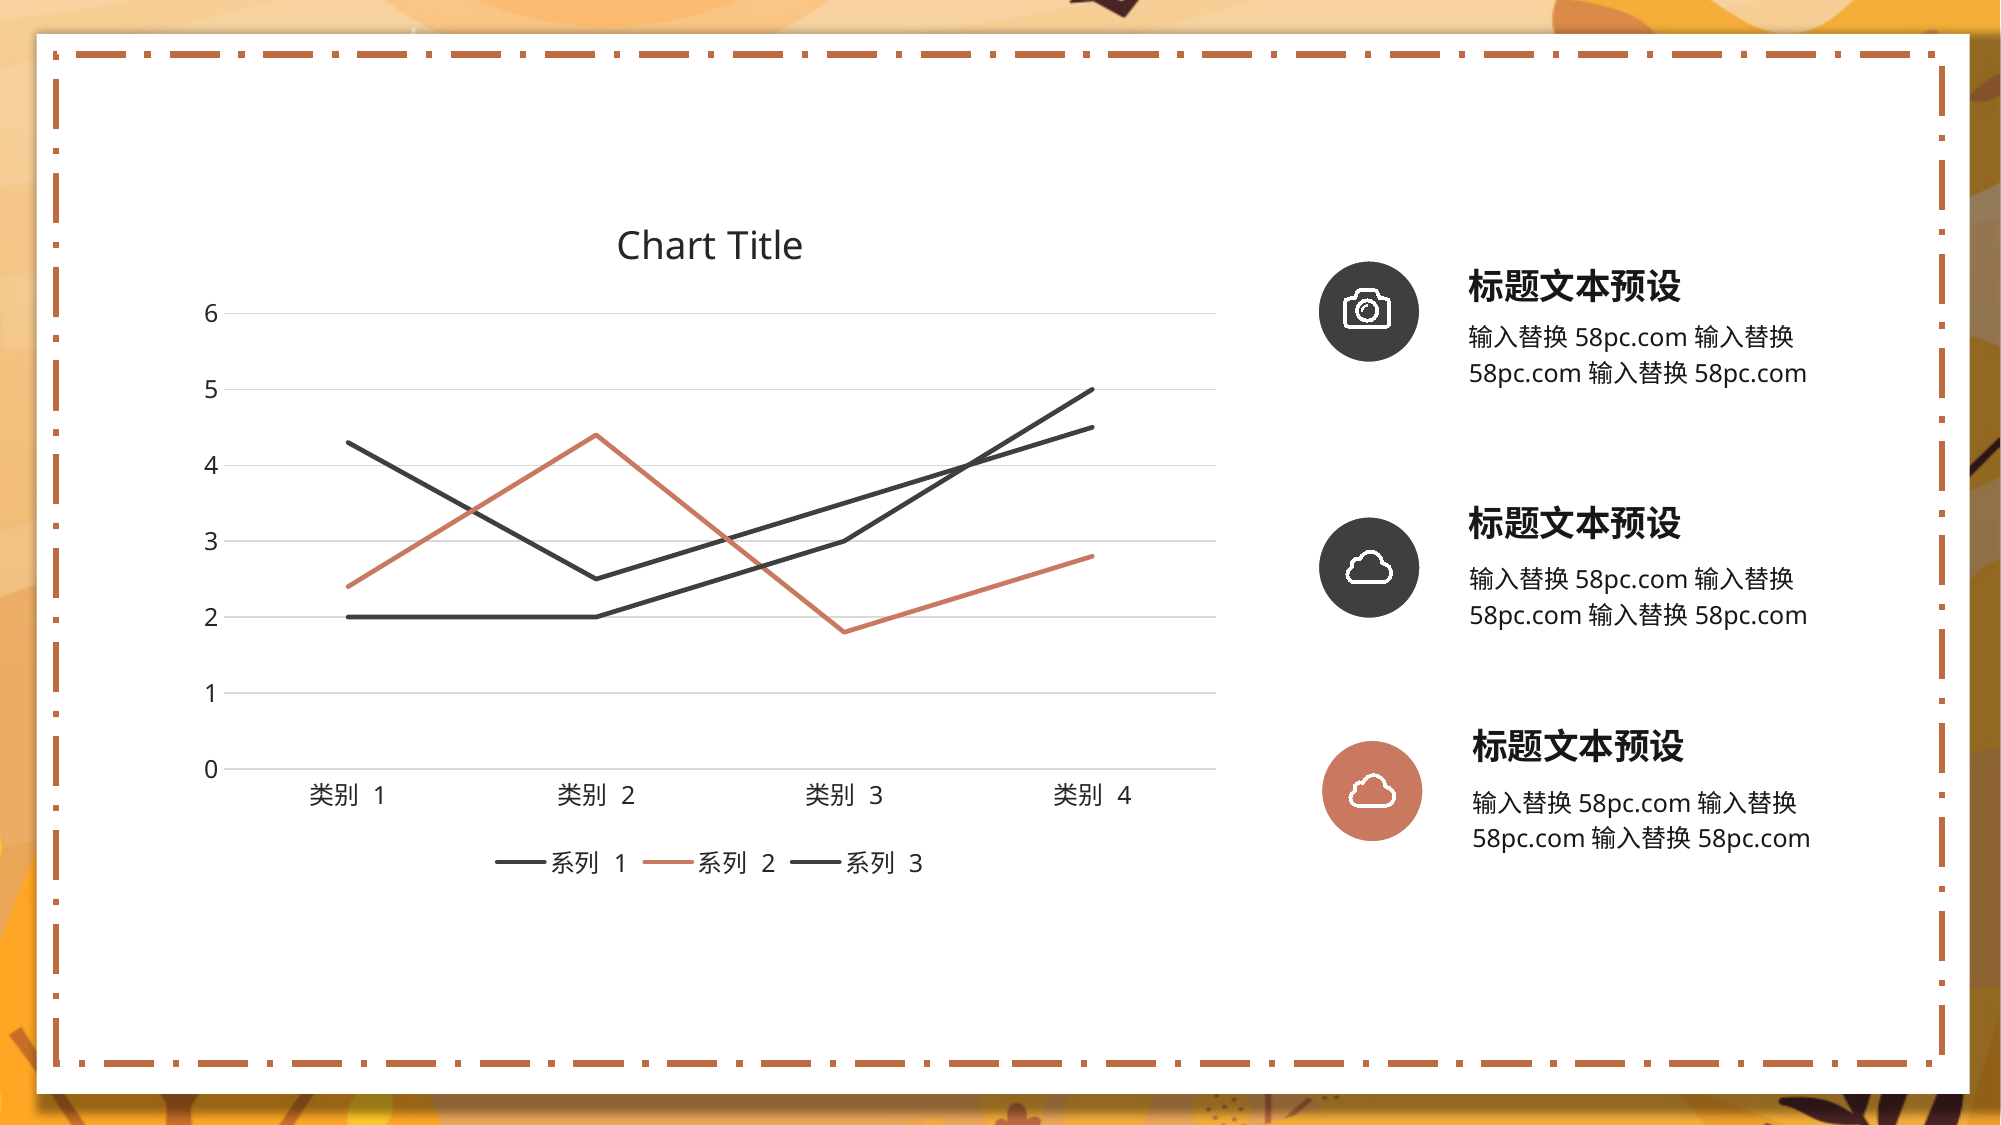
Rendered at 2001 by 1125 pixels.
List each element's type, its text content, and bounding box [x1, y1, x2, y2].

picture [0, 0, 2000, 1125]
text_box [1348, 773, 1396, 808]
text_box [1345, 550, 1393, 584]
text_box 标题文本预设 [1454, 492, 1815, 551]
text_box 输入替换58pc.com输入替换58pc.com输入替换58pc.com [1457, 773, 1874, 866]
text_box [1316, 259, 1422, 364]
text_box 标题文本预设 [1457, 716, 1818, 775]
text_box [1343, 288, 1391, 329]
text_box 输入替换58pc.com输入替换58pc.com输入替换58pc.com [1454, 308, 1871, 400]
text_box 标题文本预设 [1454, 256, 1815, 315]
text_box [1320, 738, 1425, 844]
chart [182, 183, 1238, 887]
text_box 输入替换58pc.com输入替换58pc.com输入替换58pc.com [1454, 550, 1871, 642]
text_box [1317, 515, 1422, 620]
